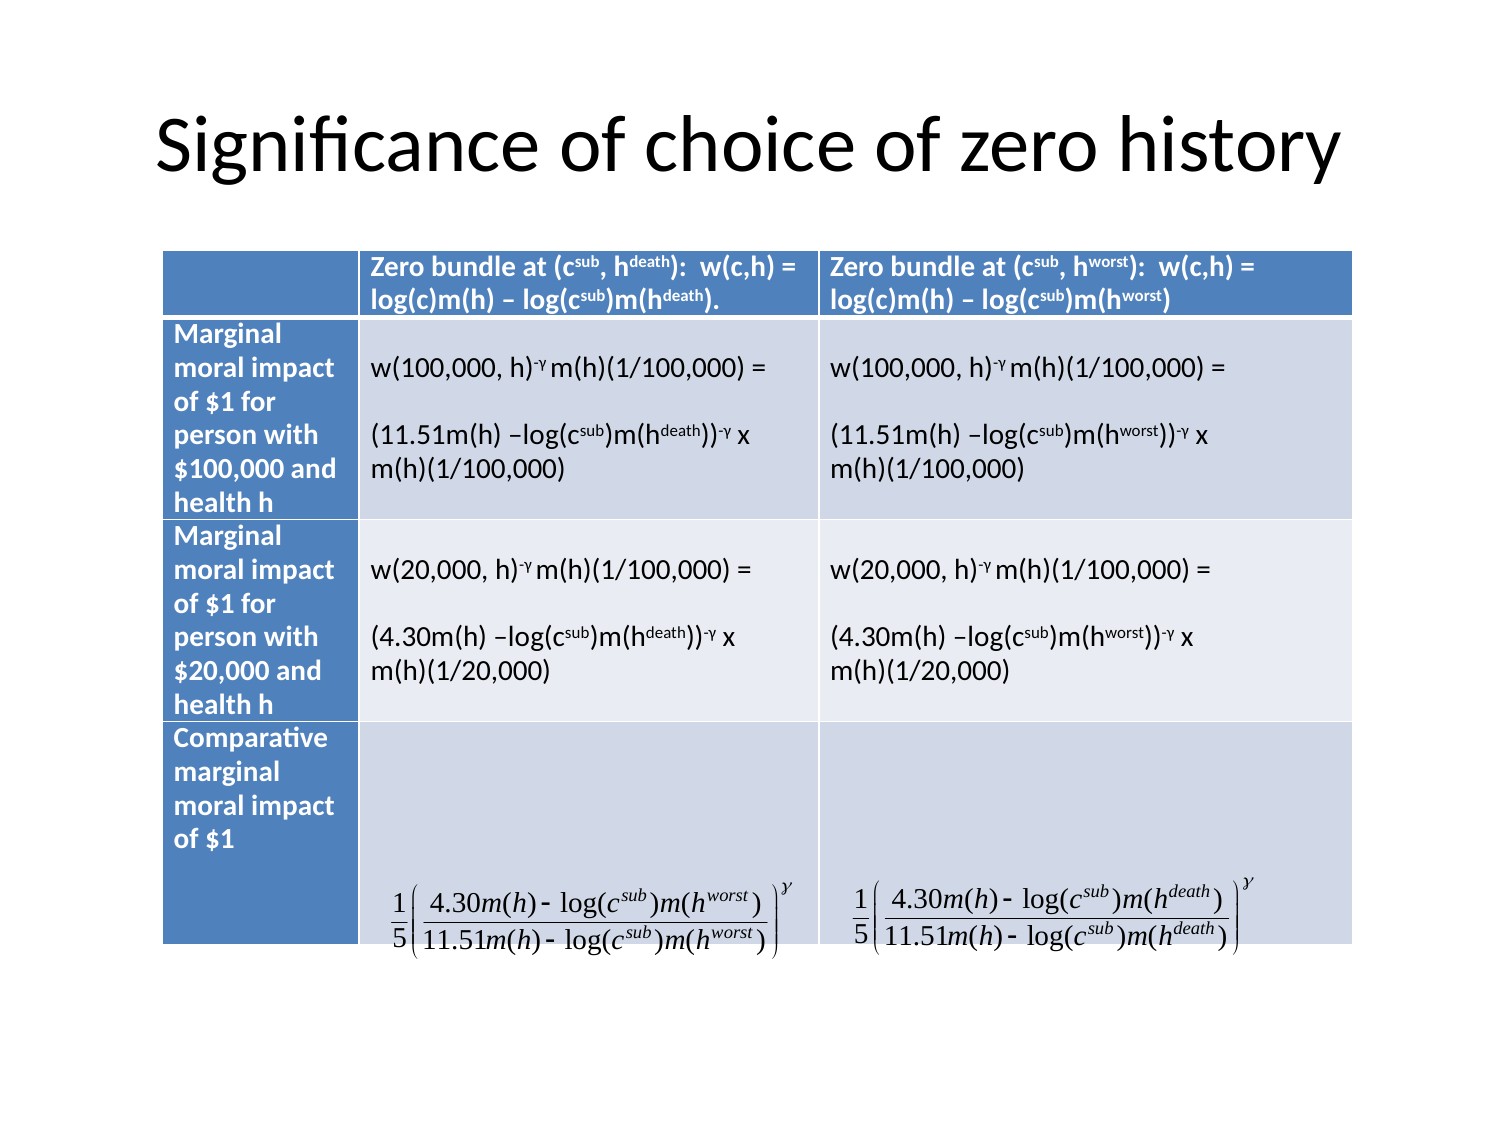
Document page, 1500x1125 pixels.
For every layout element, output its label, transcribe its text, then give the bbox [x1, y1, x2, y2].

table_cell [360, 722, 818, 944]
title Significance of choice of zero history [75, 45, 1425, 233]
table_cell w(20,000, h)-γ m(h)(1/100,000) = (4.30m(h) –log(csub)m(hworst))-γ x m(h)(1/20,000) [820, 520, 1352, 721]
table_cell w(20,000, h)-γ m(h)(1/100,000) = (4.30m(h) –log(csub)m(hdeath))-γ x m(h)(1/20,000) [360, 520, 818, 721]
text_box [848, 870, 1257, 962]
table_cell w(100,000, h)-γ m(h)(1/100,000) = (11.51m(h) –log(csub)m(hworst))-γ x m(h)(1/100,000) [820, 320, 1352, 519]
table_cell Marginal moral impact of $1 for person with $20,000 and health h [163, 520, 358, 721]
table_cell Marginal moral impact of $1 for person with $100,000 and health h [163, 320, 358, 519]
table_header Zero bundle at (csub, hdeath): w(c,h) = log(c)m(h) – log(csub)m(hdeath). [360, 251, 818, 315]
table_header [163, 251, 358, 315]
table_cell [820, 722, 1352, 944]
table_cell Comparative marginal moral impact of $1 [163, 722, 358, 944]
table_header Zero bundle at (csub, hworst): w(c,h) = log(c)m(h) – log(csub)m(hworst) [820, 251, 1352, 315]
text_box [387, 874, 796, 966]
table_cell w(100,000, h)-γ m(h)(1/100,000) = (11.51m(h) –log(csub)m(hdeath))-γ x m(h)(1/100,000) [360, 320, 818, 519]
